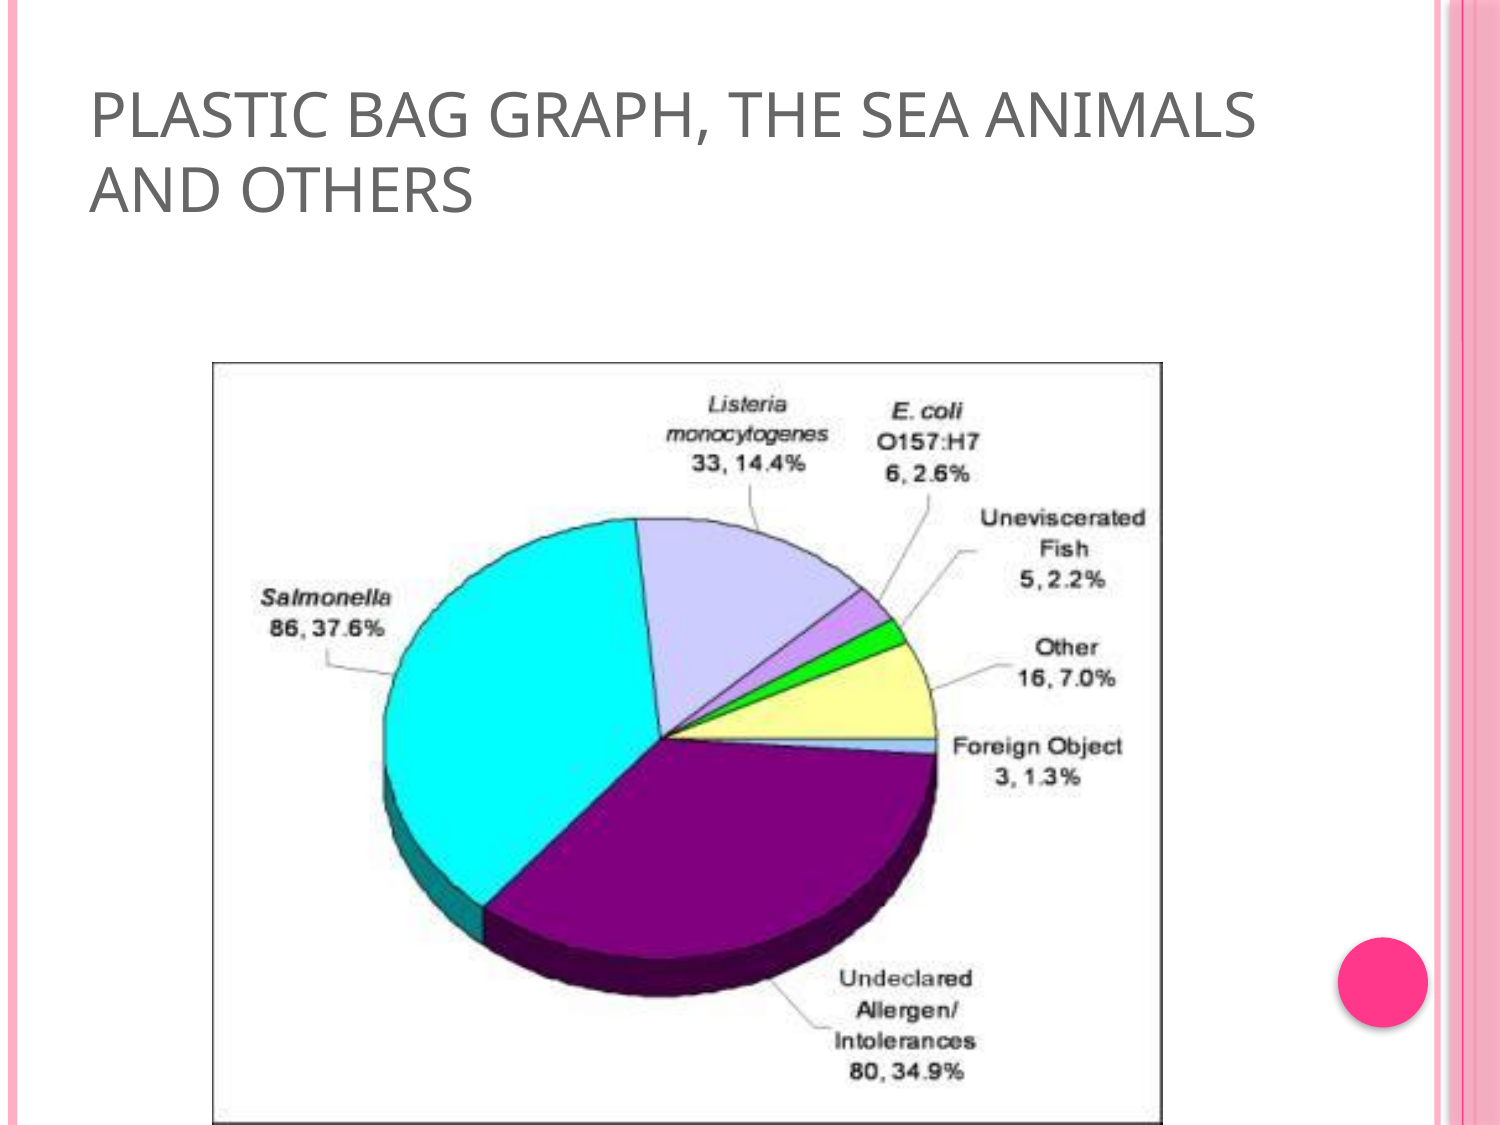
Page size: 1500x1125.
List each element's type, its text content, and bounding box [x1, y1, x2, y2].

title Plastic bag graph, the sea animals and others [75, 45, 1300, 233]
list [211, 361, 1163, 1125]
